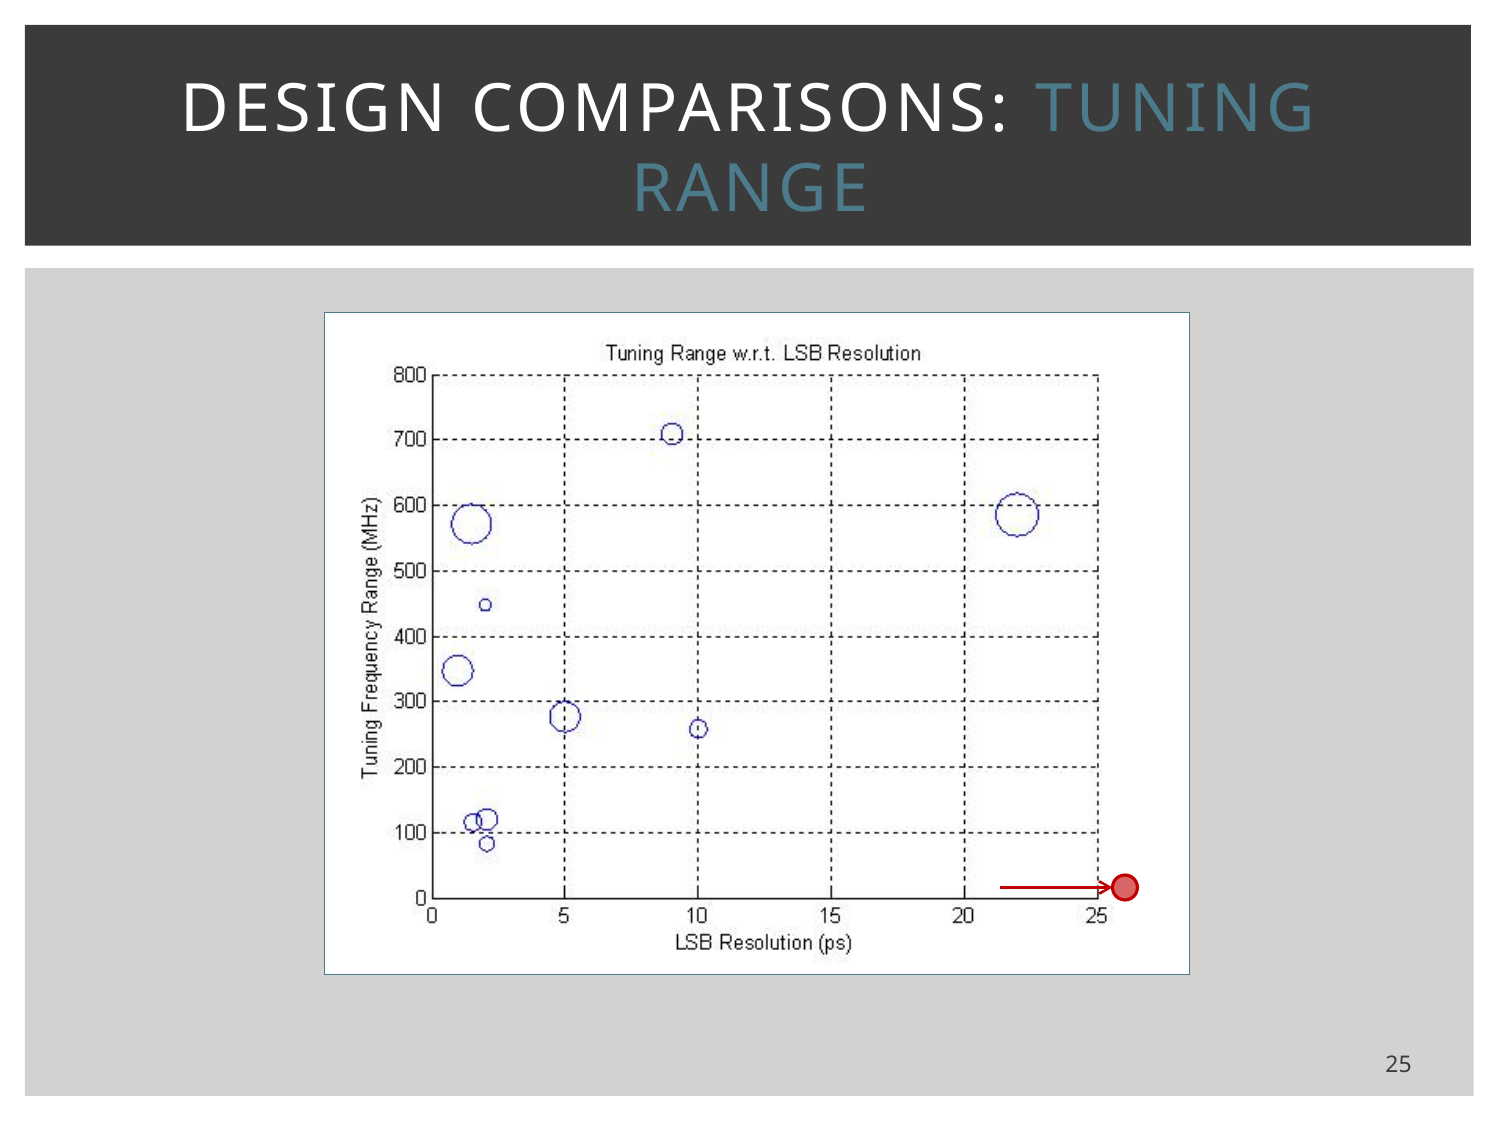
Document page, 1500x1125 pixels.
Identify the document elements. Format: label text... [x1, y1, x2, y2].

title DESIGN COMPARISONS: TUNING RANGE [62, 58, 1438, 232]
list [324, 312, 1190, 976]
slide_number 25 [1349, 1041, 1448, 1089]
